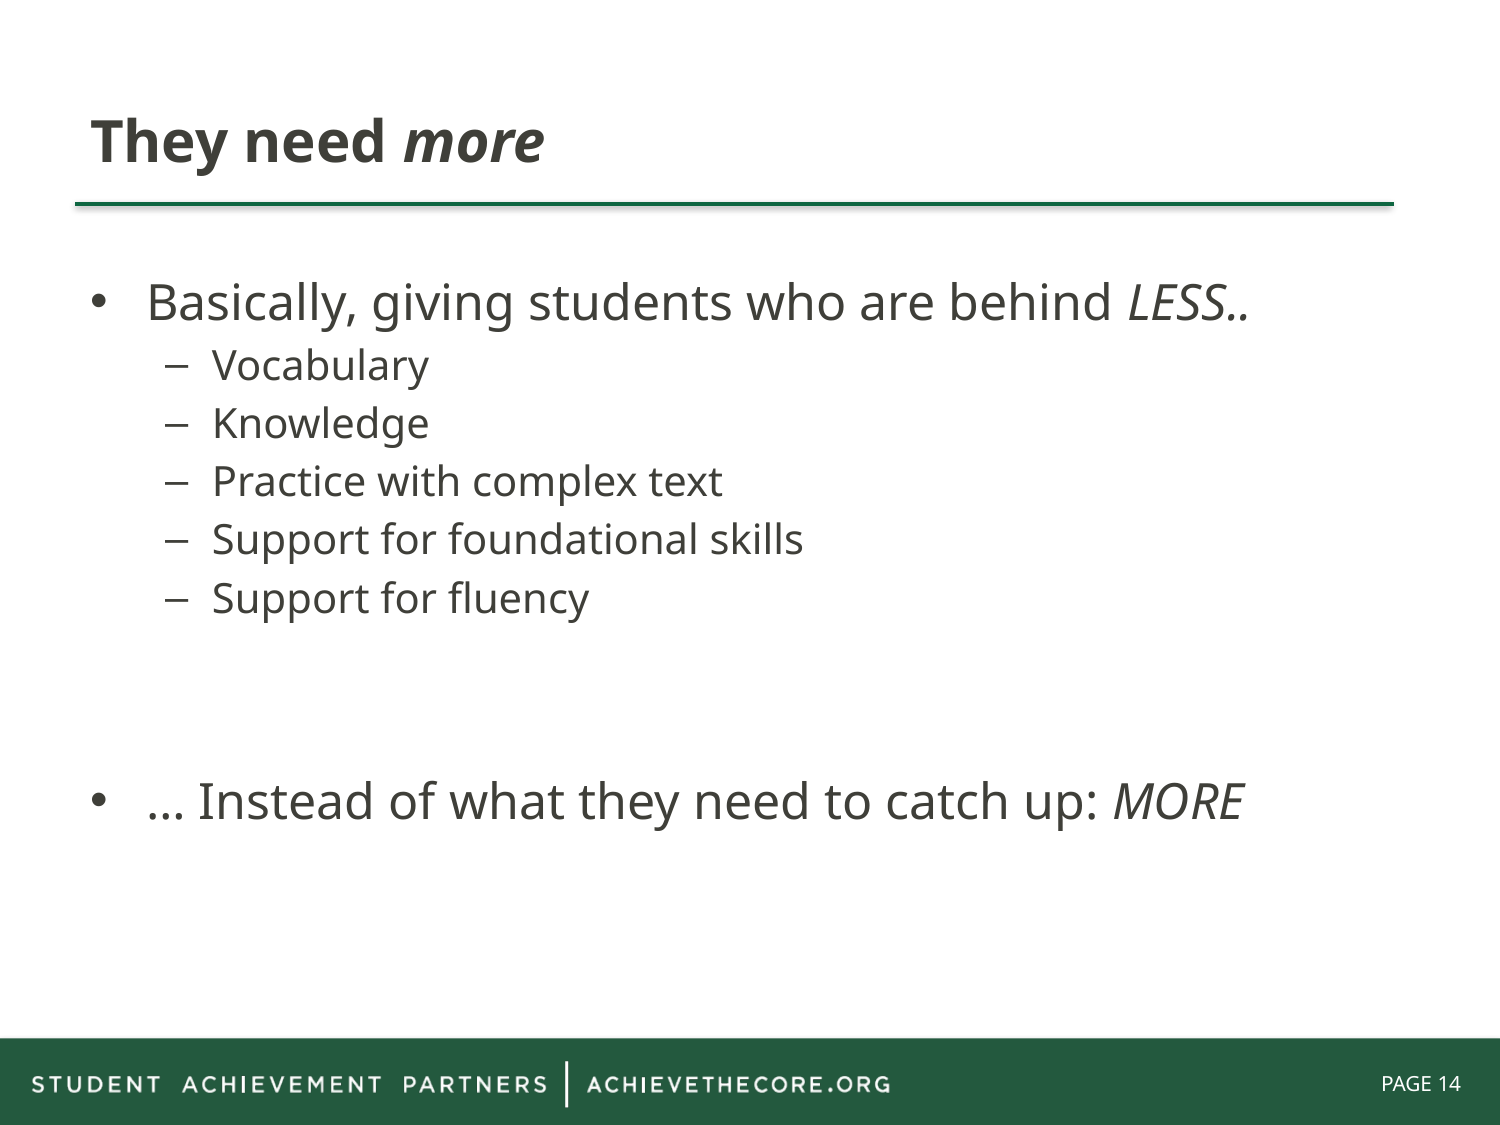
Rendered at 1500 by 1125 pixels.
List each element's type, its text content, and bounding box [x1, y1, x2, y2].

title They need more [75, 45, 1425, 233]
list Basically, giving students who are behind LESS.. Vocabulary Knowledge Practice with complex text Support for foundational skills Support for fluency … Instead of what they need to catch up: MORE [75, 262, 1425, 1005]
